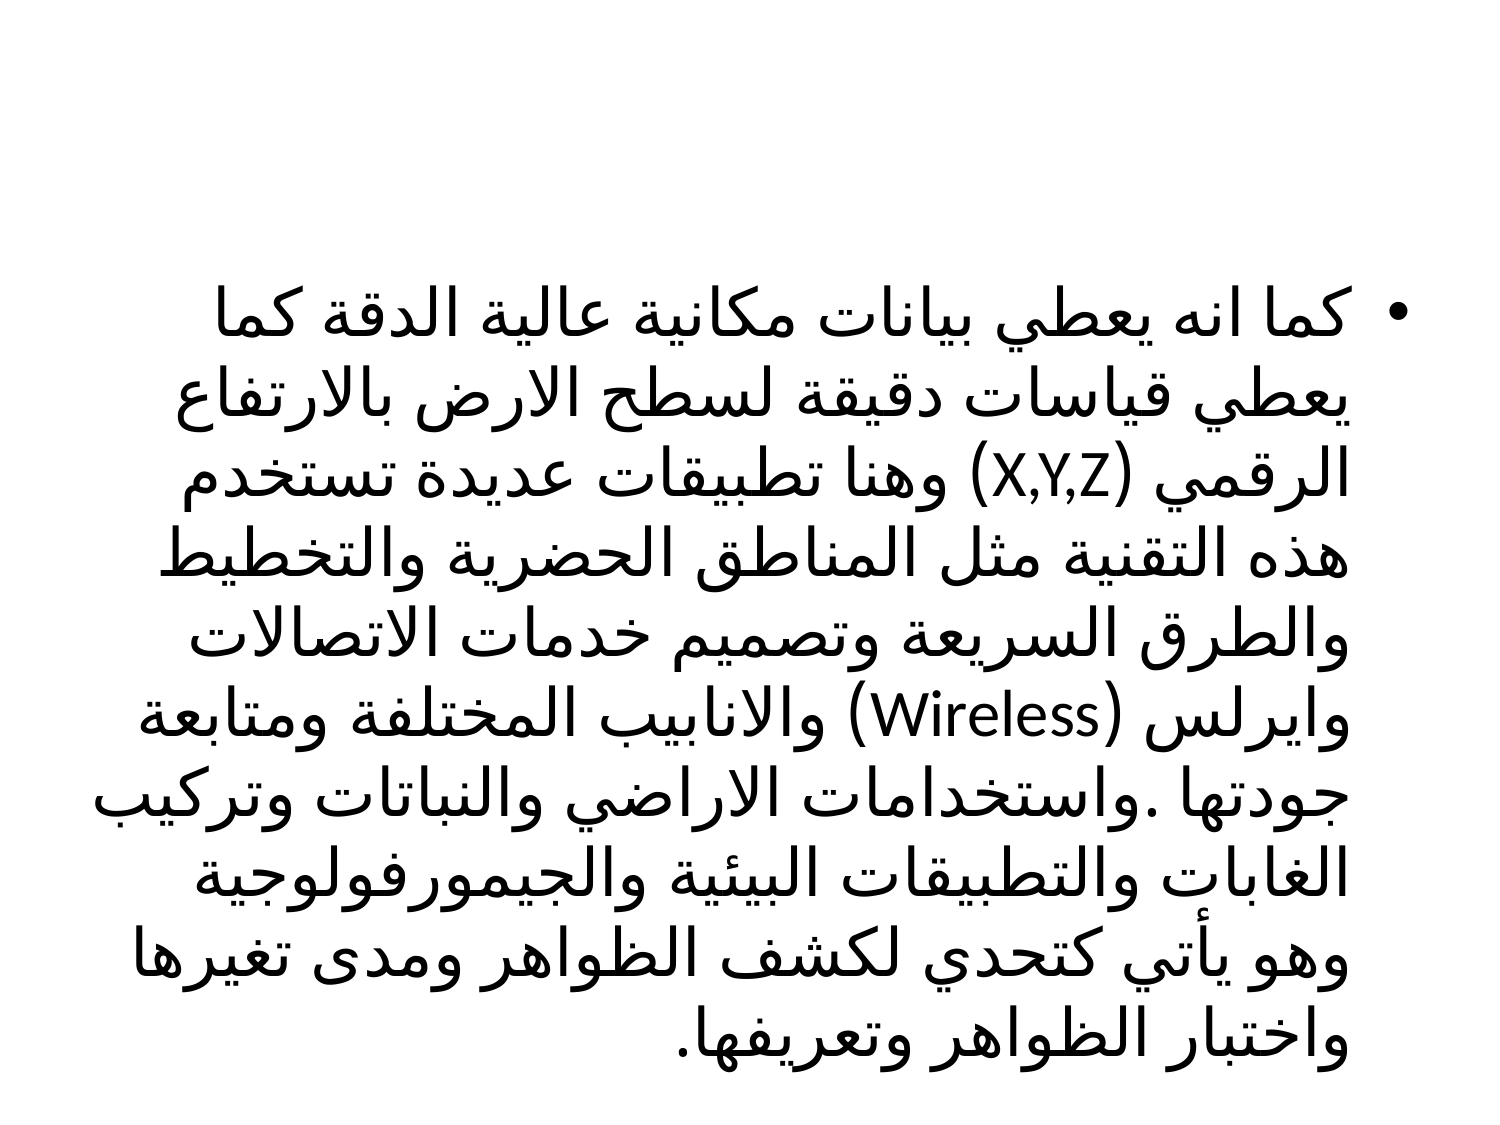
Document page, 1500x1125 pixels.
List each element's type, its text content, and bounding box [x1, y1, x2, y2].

list كما انه يعطي بيانات مكانية عالية الدقة كما يعطي قياسات دقيقة لسطح الارض بالارتفاع الرقمي (X,Y,Z) وهنا تطبيقات عديدة تستخدم هذه التقنية مثل المناطق الحضرية والتخطيط والطرق السريعة وتصميم خدمات الاتصالات وايرلس (Wireless) والانابيب المختلفة ومتابعة جودتها .واستخدامات الاراضي والنباتات وتركيب الغابات والتطبيقات البيئية والجيمورفولوجية وهو يأتي كتحدي لكشف الظواهر ومدى تغيرها واختبار الظواهر وتعريفها. [75, 262, 1425, 1005]
